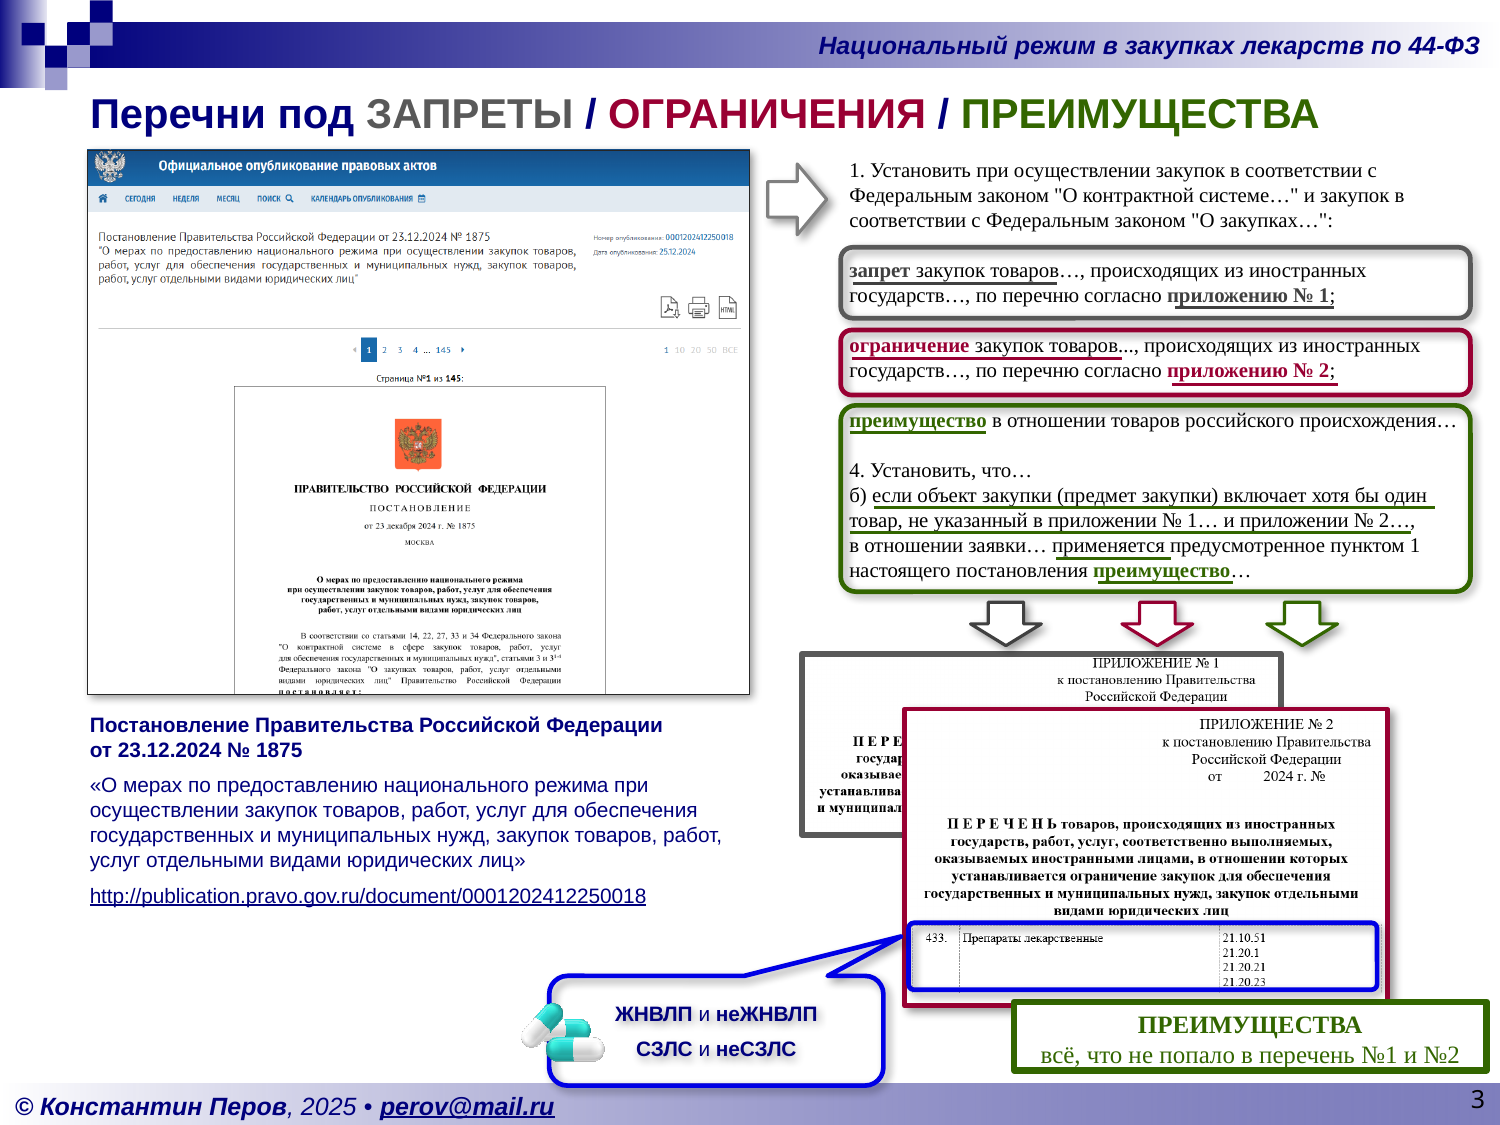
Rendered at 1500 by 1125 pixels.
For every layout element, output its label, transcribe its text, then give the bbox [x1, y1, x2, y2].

text_box [1266, 602, 1338, 646]
text_box 1. Установить при осуществлении закупок в соответствии с Федеральным законом "О контрактной системе…" и закупок в соответствии с Федеральным законом "О закупках…": запрет закупок товаров…, происходящих из иностранных государств…, по перечню согласно приложению № 1; ограничение закупок товаров..., происходящих из иностранных государств…, по перечню согласно приложению № 2; преимущество в отношении товаров российского происхождения… 4. Установить, что… б) если объект закупки (предмет закупки) включает хотя бы один товар, не указанный в приложении № 1… и приложении № 2…, в отношении заявки… применяется предусмотренное пунктом 1 настоящего постановления преимущество… [834, 158, 1496, 589]
slide_number 3 [1399, 1082, 1500, 1125]
text_box [840, 247, 1471, 319]
text_box [970, 602, 1042, 646]
text_box [840, 405, 1471, 592]
picture [804, 656, 1278, 832]
text_box Постановление Правительства Российской Федерации от 23.12.2024 № 1875 «О мерах по предоставлению национального режима при осуществлении закупок товаров, работ, услуг для обеспечения государственных и муниципальных нужд, закупок товаров, работ, услуг отдельными видами юридических лиц» http://publication.pravo.gov.ru/document/0001202412250018 [75, 704, 756, 915]
text_box [1121, 602, 1193, 646]
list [87, 149, 750, 695]
picture [520, 1001, 605, 1062]
text_box ПРЕИМУЩЕСТВА всё, что не попало в перечень №1 и №2 [1014, 1001, 1487, 1071]
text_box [904, 708, 1388, 1007]
title Перечни под ЗАПРЕТЫ / ОГРАНИЧЕНИЯ / ПРЕИМУЩЕСТВА [75, 75, 1500, 158]
text_box [840, 330, 1471, 396]
text_box ЖНВЛП и неЖНВЛП СЗЛС и неСЗЛС [549, 936, 899, 1086]
text_box [767, 163, 827, 235]
